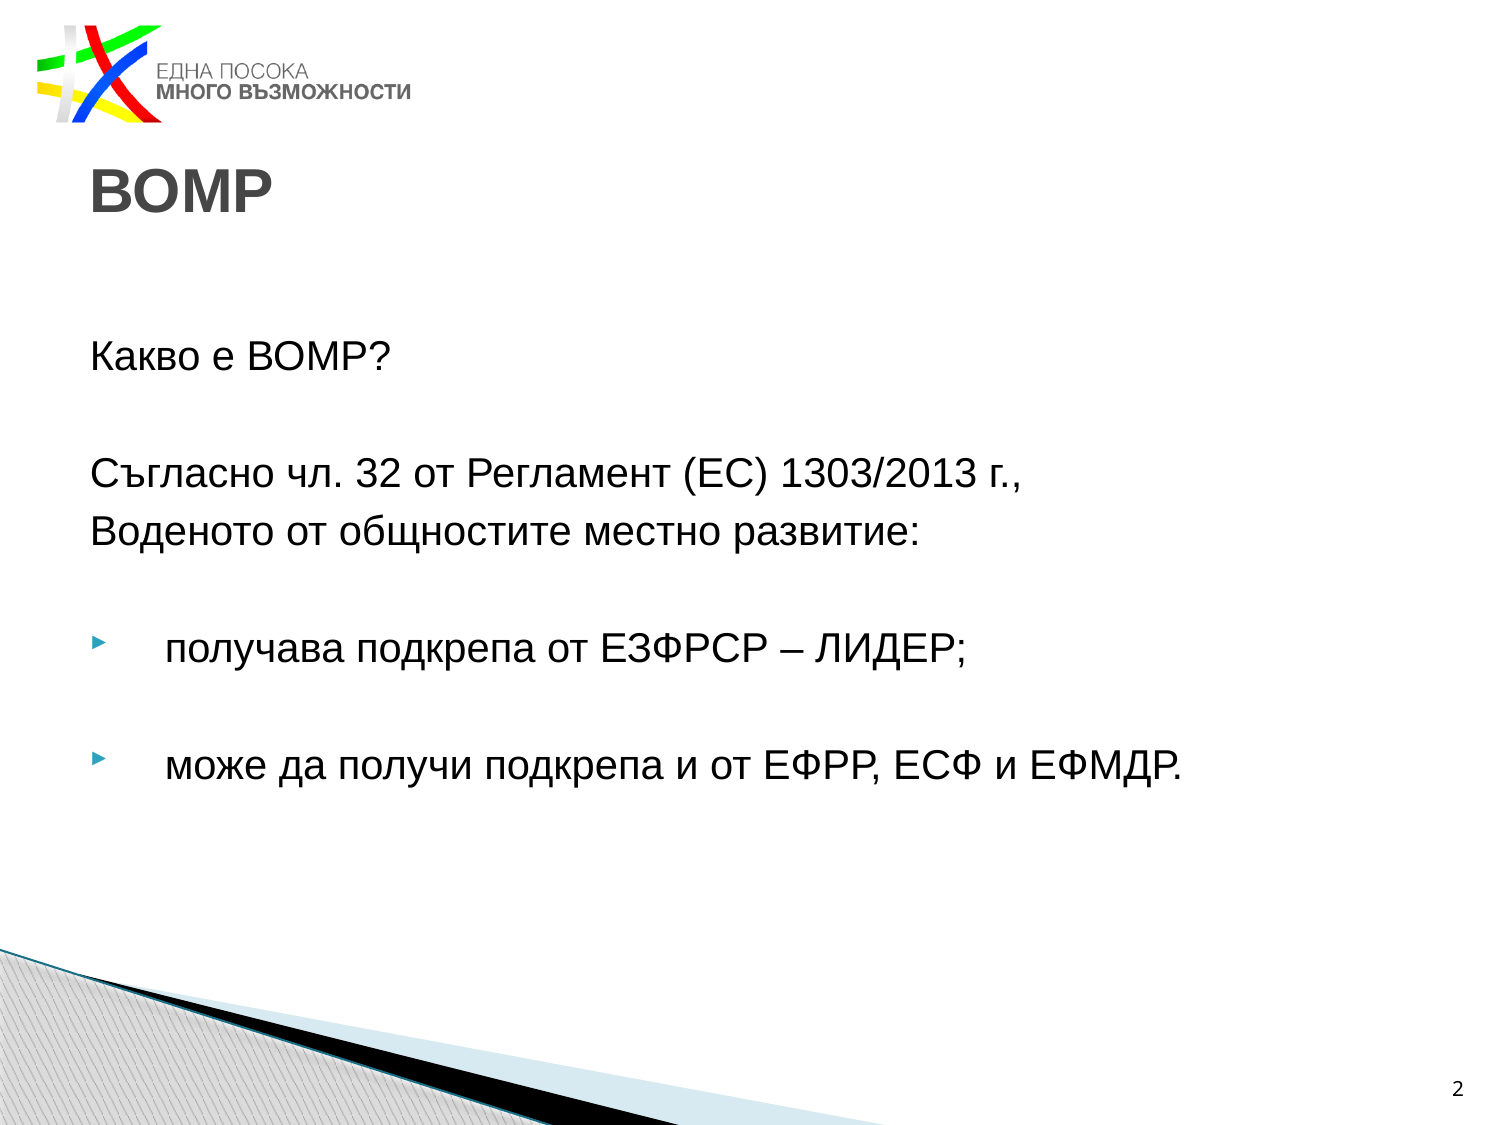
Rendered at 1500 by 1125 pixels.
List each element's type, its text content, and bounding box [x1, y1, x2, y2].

title ВОМР [75, 45, 1425, 233]
picture [1, 0, 445, 150]
list Какво е ВОМР? Съгласно чл. 32 от Регламент (ЕС) 1303/2013 г., Воденото от общностите местно развитие: получава подкрепа от ЕЗФРСР – ЛИДЕР; може да получи подкрепа и от ЕФРР, ЕСФ и ЕФМДР. [75, 243, 1425, 986]
slide_number 2 [1418, 1051, 1479, 1112]
